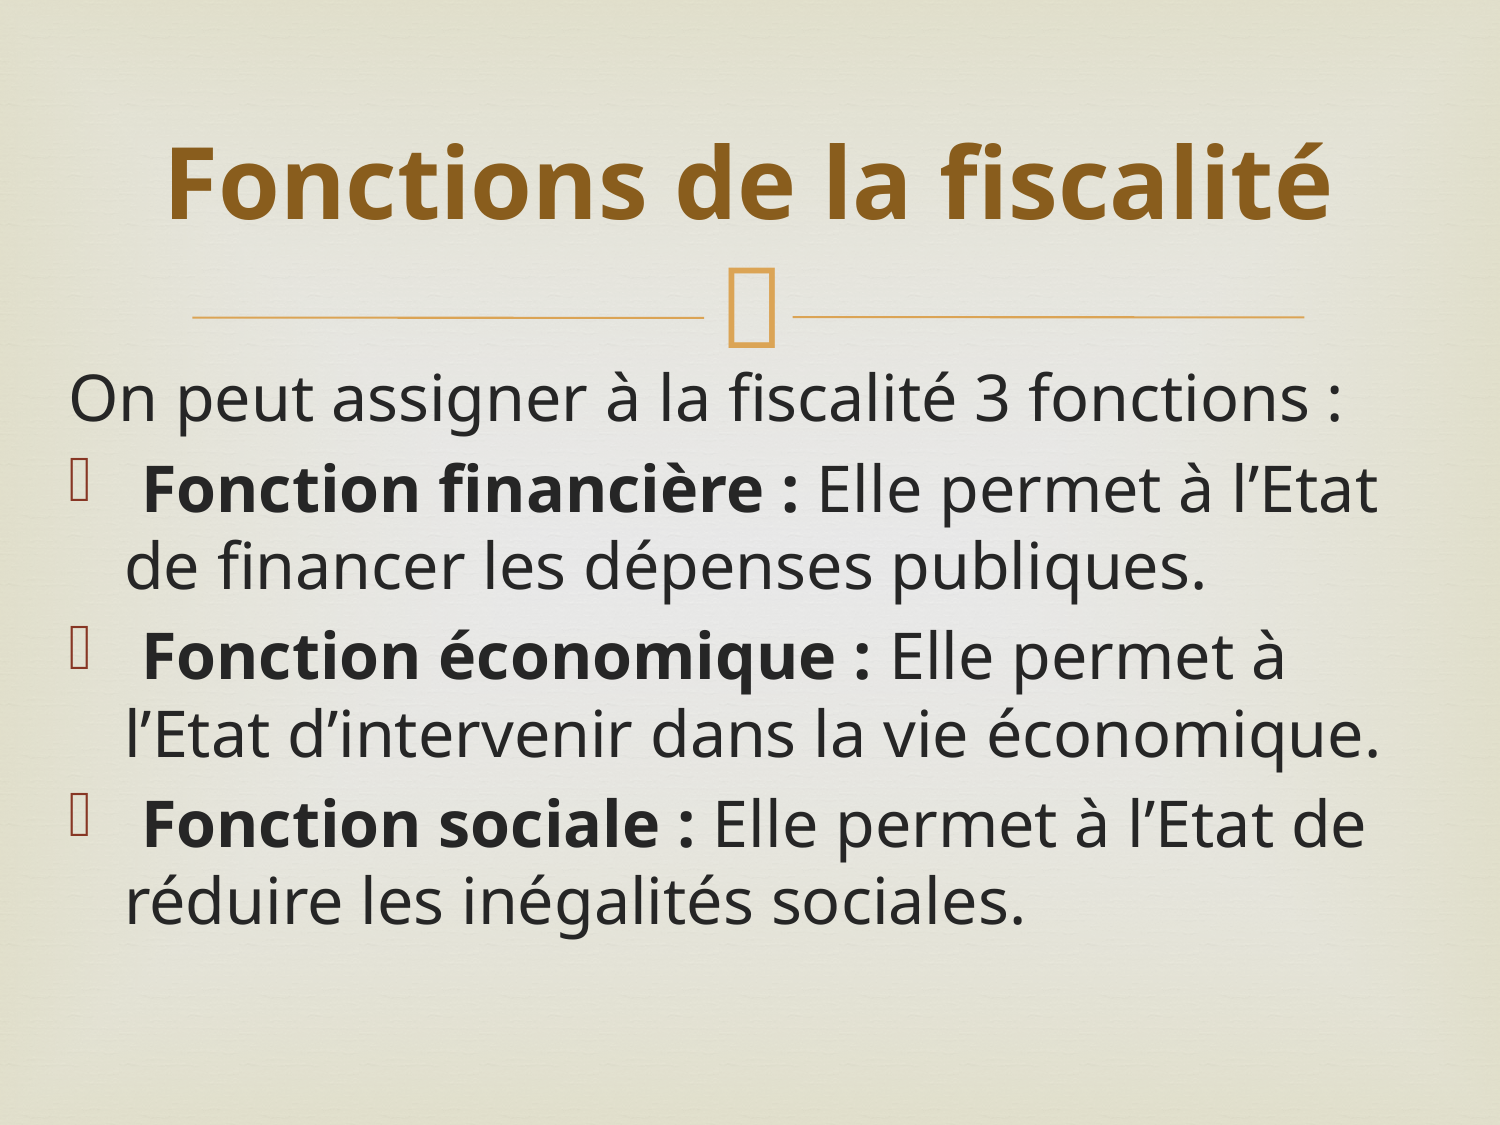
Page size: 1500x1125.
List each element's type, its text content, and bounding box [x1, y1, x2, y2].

title Fonctions de la fiscalité [112, 93, 1386, 267]
text_box On peut assigner à la fiscalité 3 fonctions : Fonction financière : Elle permet à l’Etat de financer les dépenses publiques. Fonction économique : Elle permet à l’Etat d’intervenir dans la vie économique. Fonction sociale : Elle permet à l’Etat de réduire les inégalités sociales. [53, 349, 1459, 1098]
